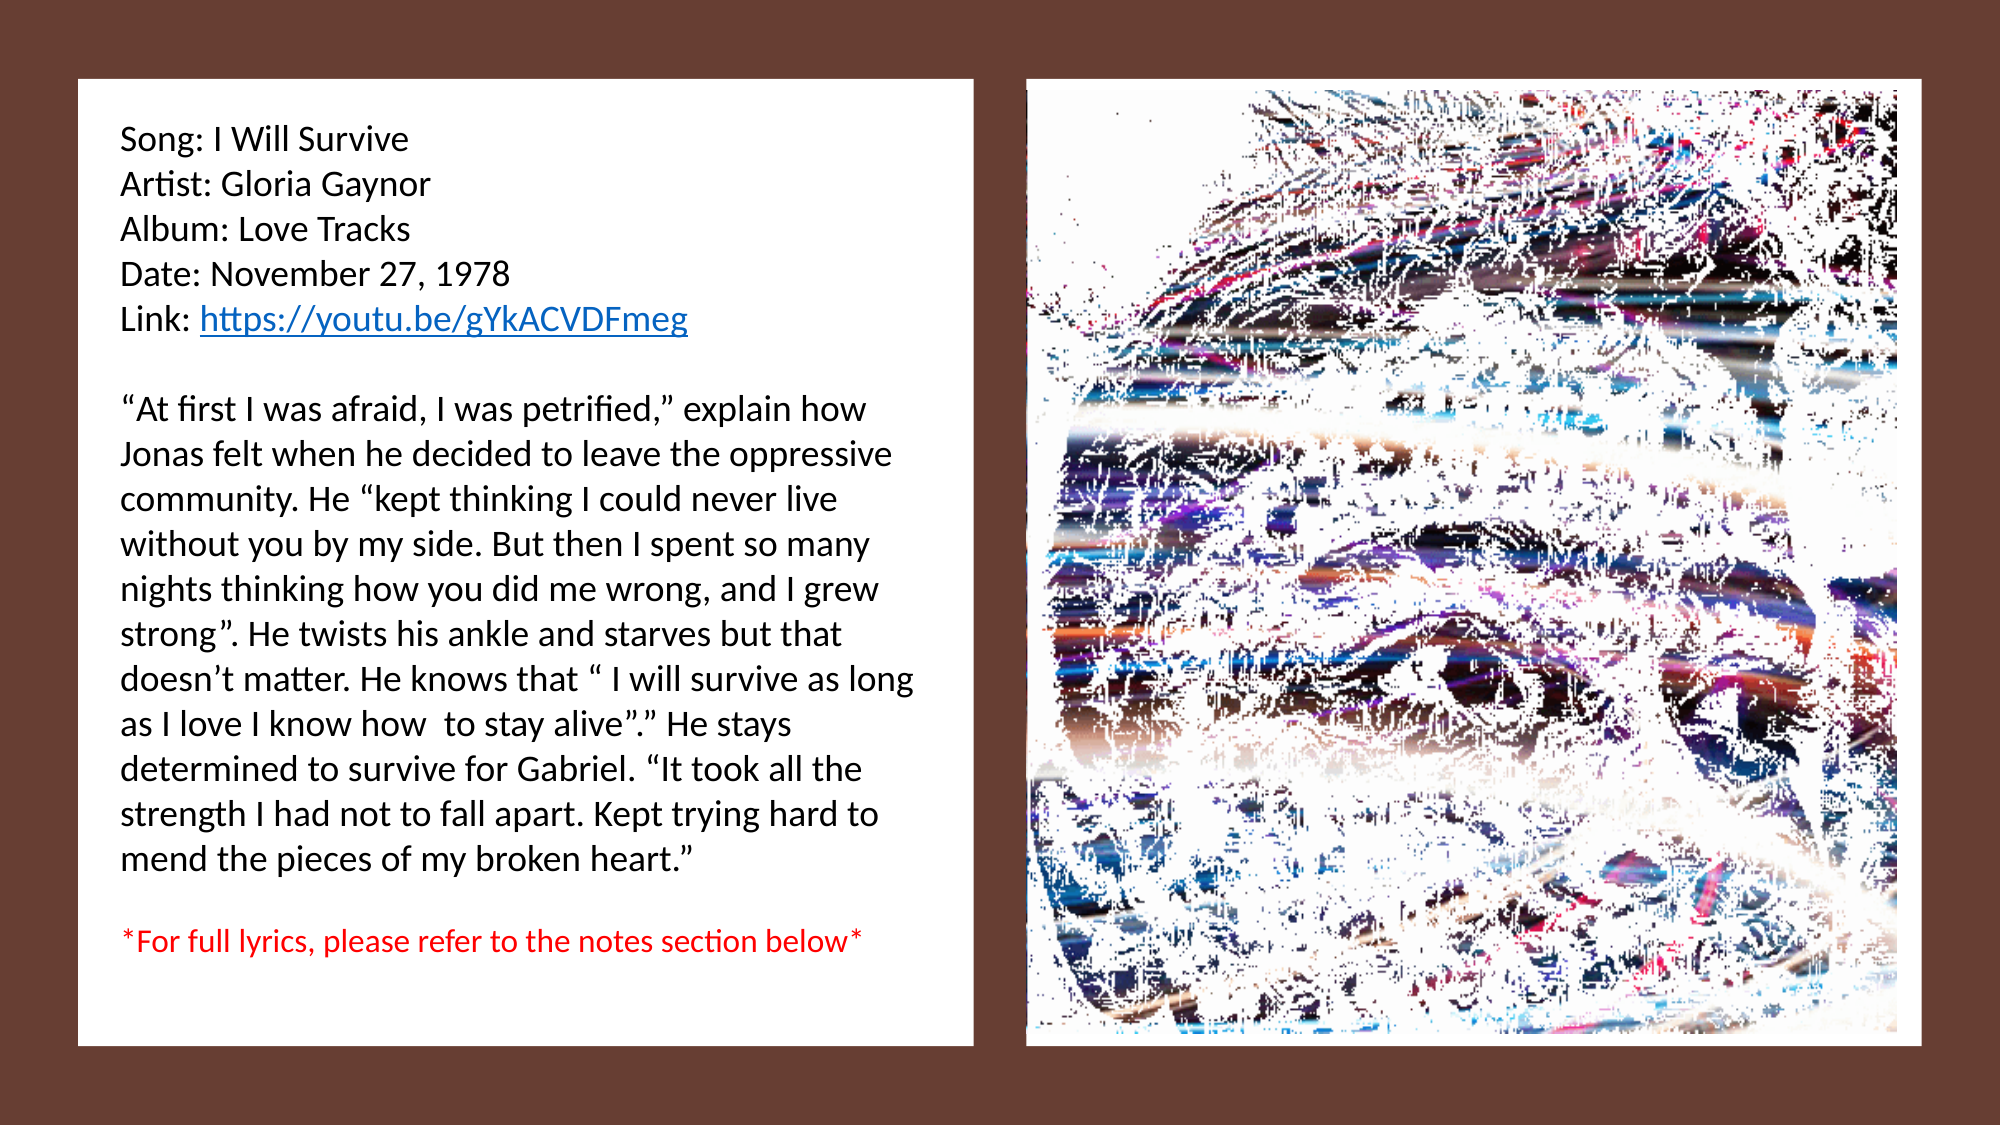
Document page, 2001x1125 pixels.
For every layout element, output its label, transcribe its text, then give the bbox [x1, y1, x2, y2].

text_box Song: I Will Survive Artist: Gloria Gaynor Album: Love Tracks Date: November 27, 1978 Link: https://youtu.be/gYkACVDFmeg “At first I was afraid, I was petrified,” explain how Jonas felt when he decided to leave the oppressive community. He “kept thinking I could never live without you by my side. But then I spent so many nights thinking how you did me wrong, and I grew strong”. He twists his ankle and starves but that doesn’t matter. He knows that “ I will survive as long as I love I know how to stay alive”.” He stays determined to survive for Gabriel. “It took all the strength I had not to fall apart. Kept trying hard to mend the pieces of my broken heart.” *For full lyrics, please refer to the notes section below* [105, 107, 947, 1125]
text_box [77, 78, 975, 1047]
text_box [0, 0, 2000, 1125]
text_box [1025, 78, 1923, 1047]
picture [1026, 90, 1897, 1034]
